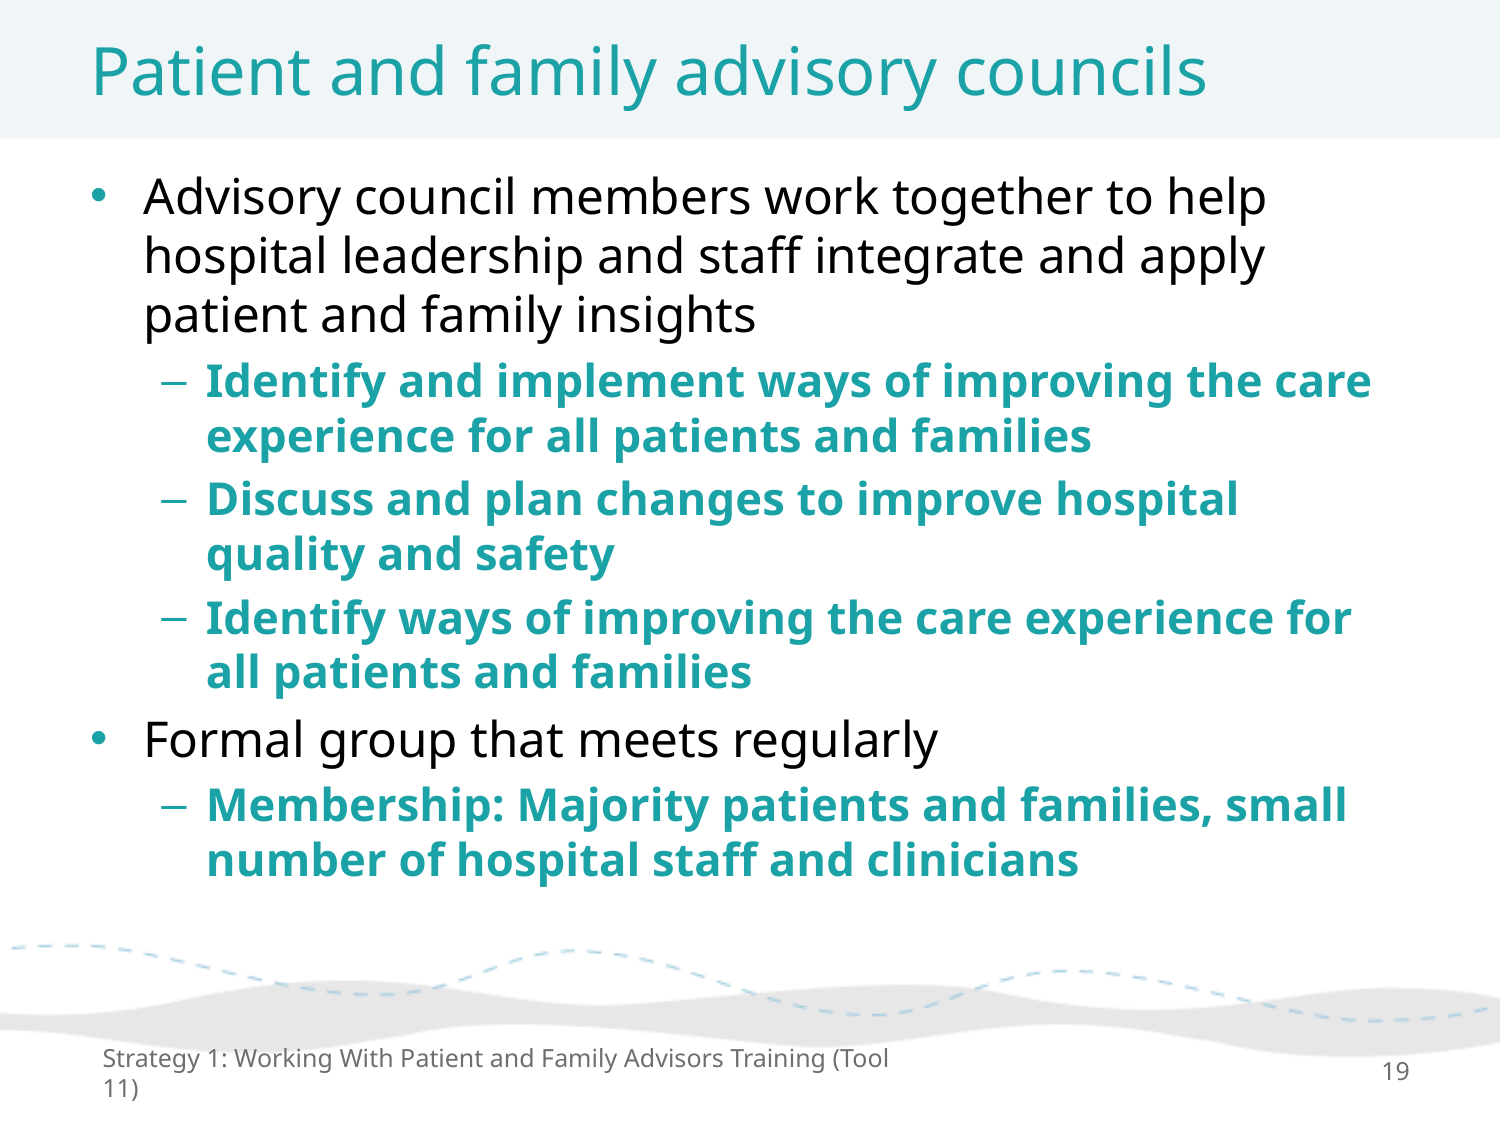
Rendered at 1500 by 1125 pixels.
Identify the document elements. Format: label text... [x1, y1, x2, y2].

slide_number 19 [1074, 1042, 1425, 1103]
picture [0, 0, 1500, 1125]
footer Strategy 1: Working With Patient and Family Advisors Training (Tool 11) [87, 1042, 925, 1103]
title Patient and family advisory councils [75, 0, 1425, 138]
list Advisory council members work together to help hospital leadership and staff integrate and apply patient and family insights Identify and implement ways of improving the care experience for all patients and families Discuss and plan changes to improve hospital quality and safety Identify ways of improving the care experience for all patients and families Formal group that meets regularly Membership: Majority patients and families, small number of hospital staff and clinicians [75, 157, 1425, 900]
